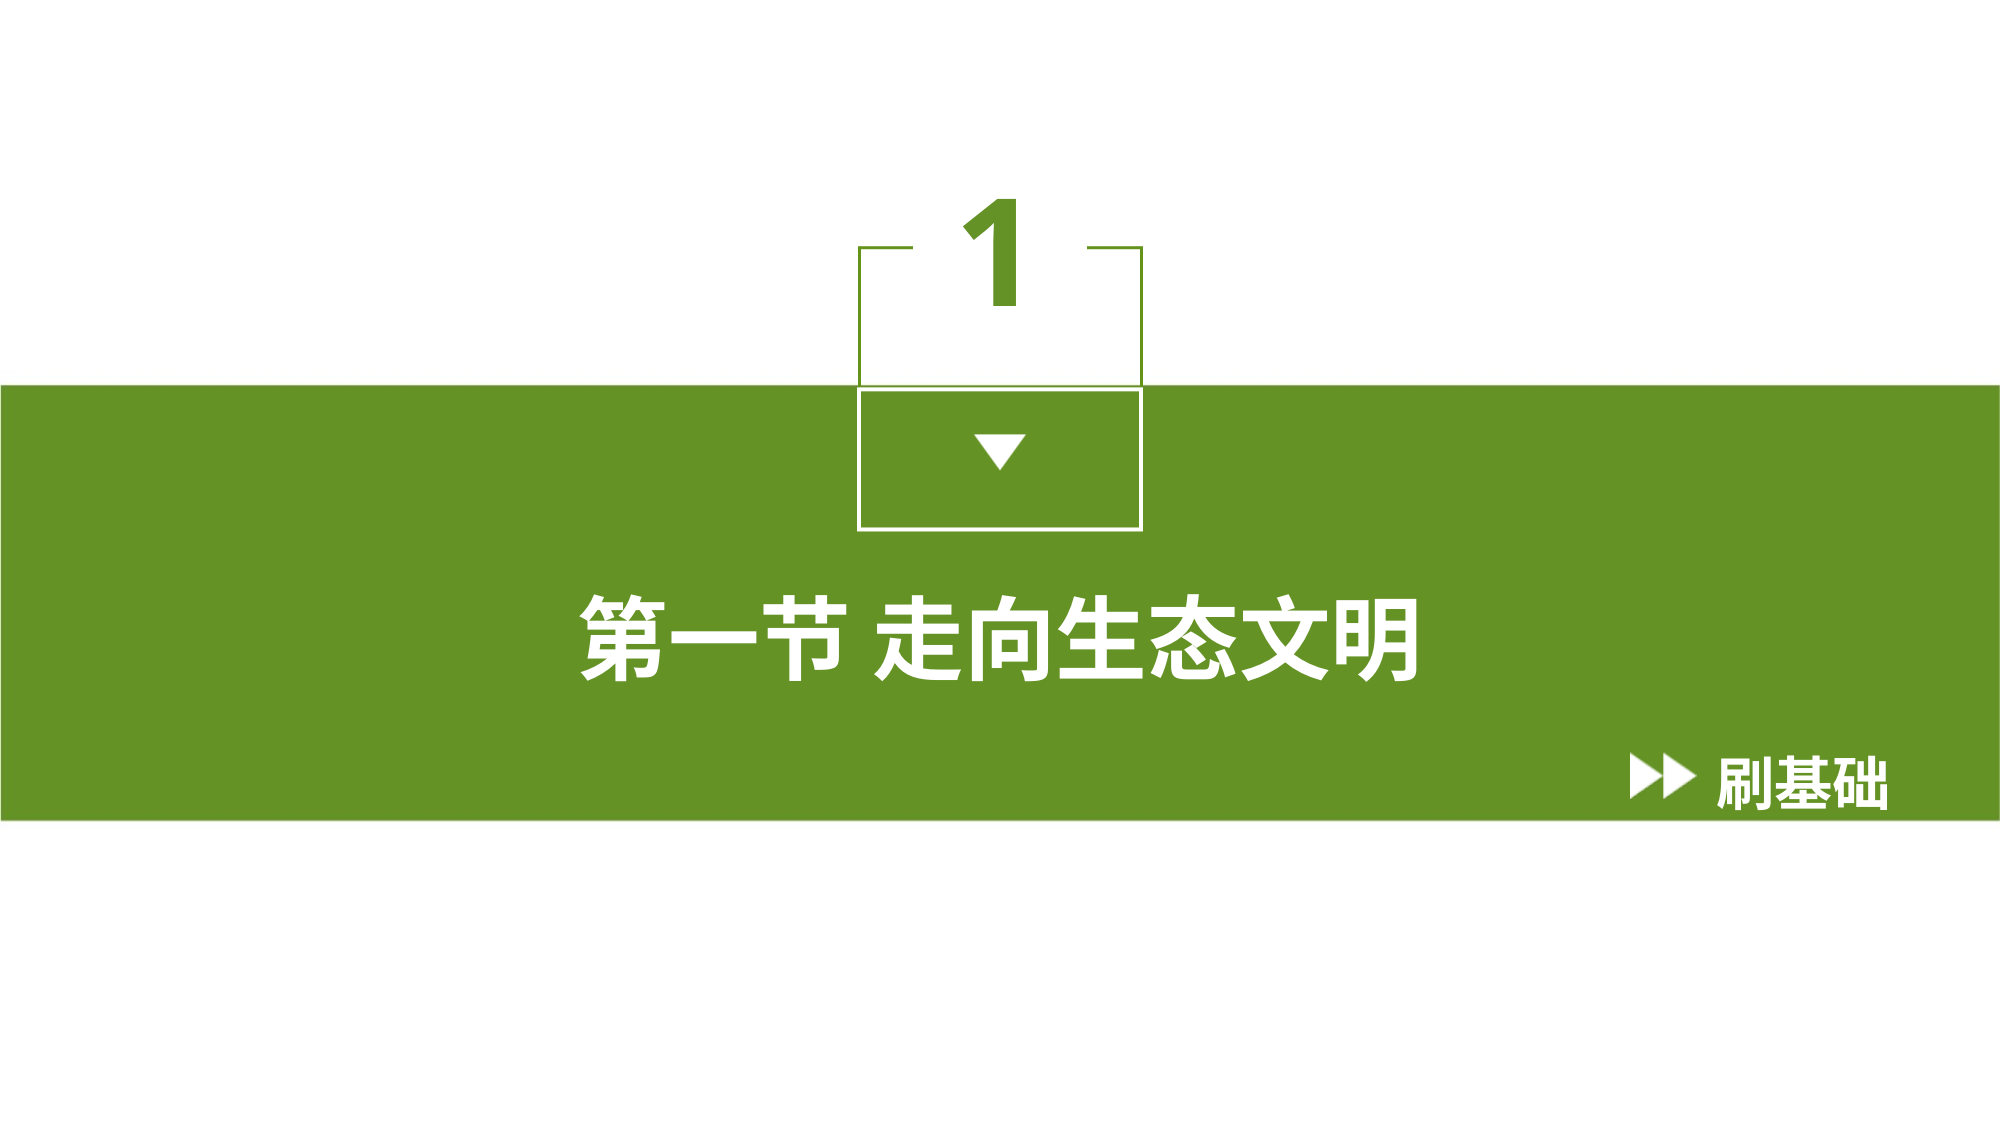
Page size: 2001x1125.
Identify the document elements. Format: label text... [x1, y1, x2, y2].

text_box 刷基础 [1715, 718, 1997, 812]
text_box 1 [865, 148, 1130, 345]
text_box 第一节 走向生态文明 [0, 572, 2000, 699]
picture [0, 699, 2000, 1125]
picture [0, 0, 2000, 572]
